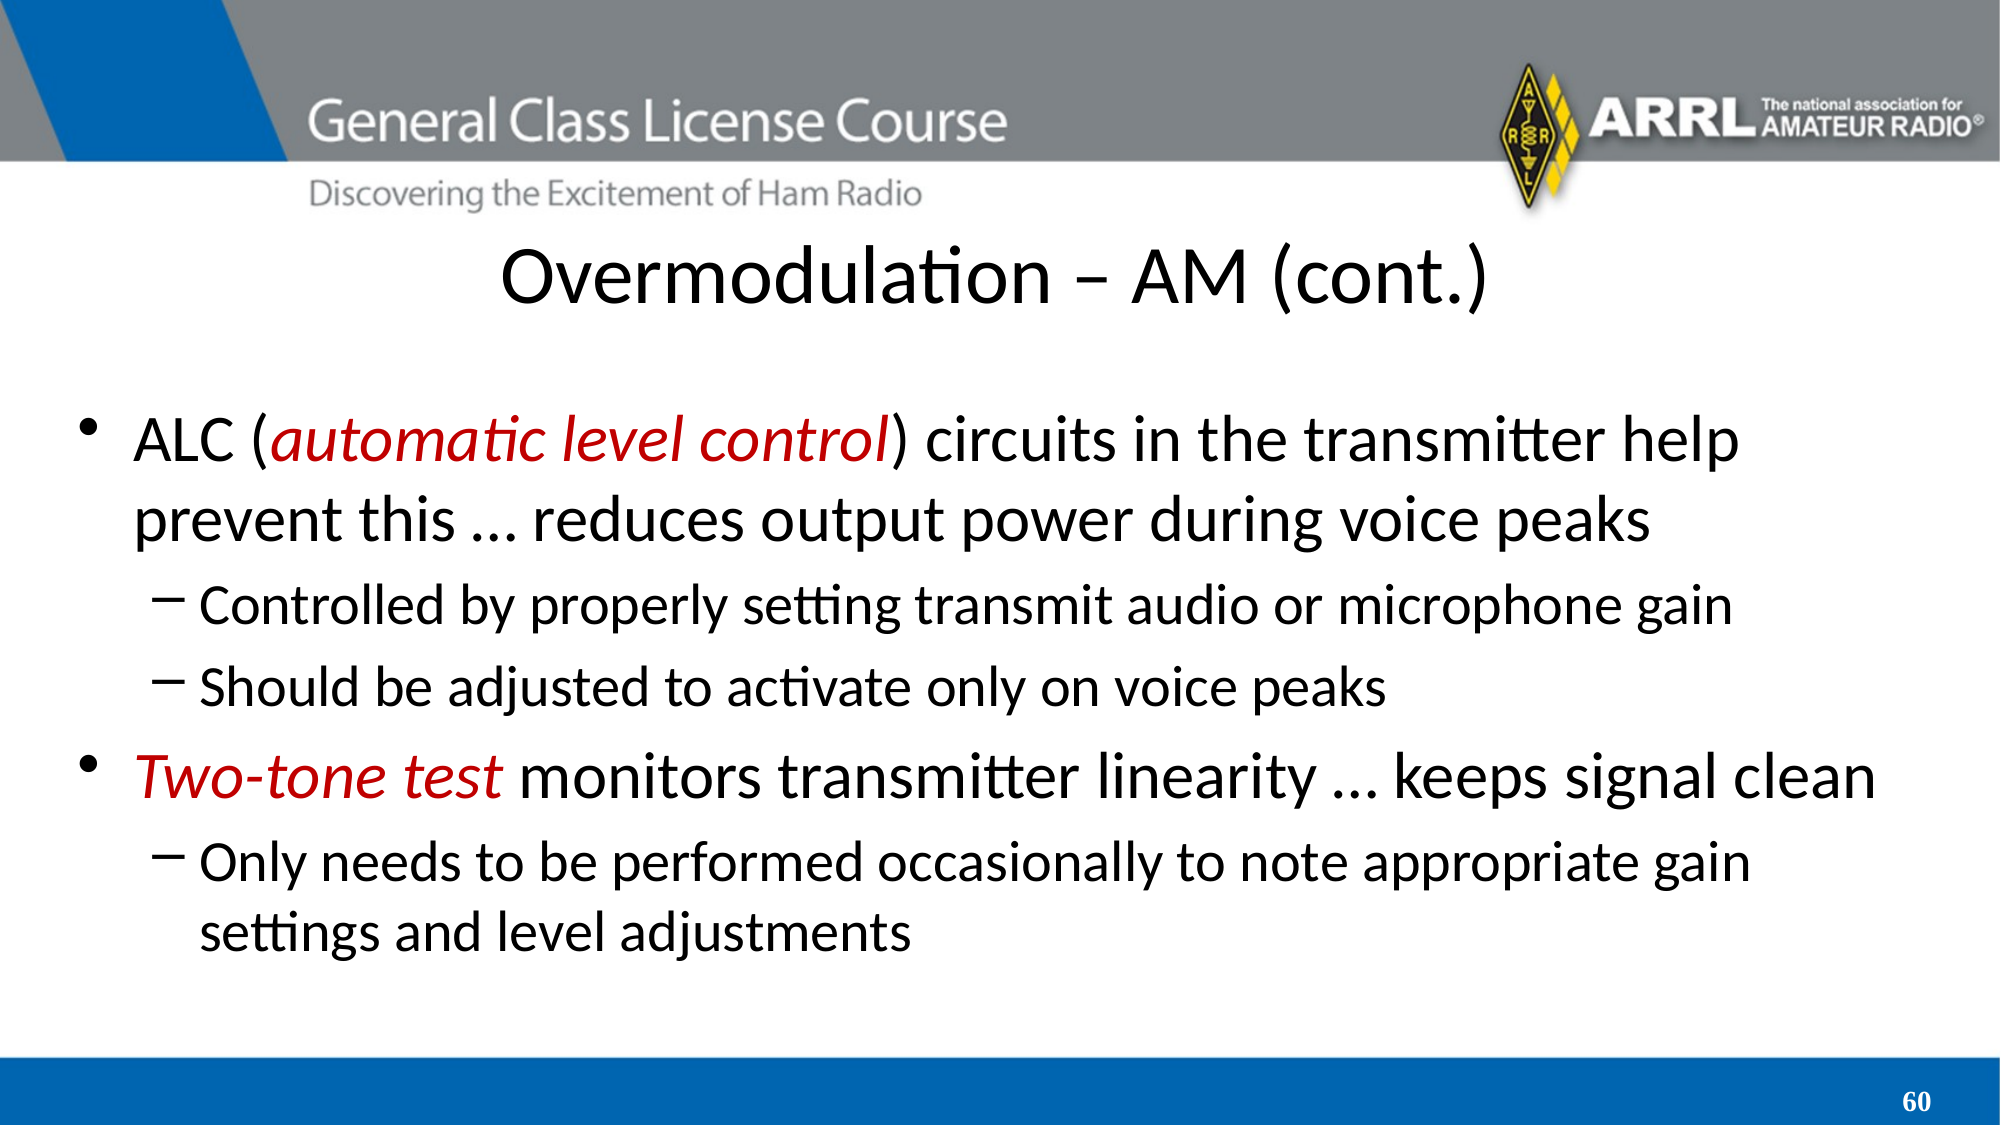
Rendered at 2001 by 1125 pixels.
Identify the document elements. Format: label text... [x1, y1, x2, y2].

title Overmodulation – AM (cont.) [96, 212, 1897, 356]
list ALC (automatic level control) circuits in the transmitter help prevent this … reduces output power during voice peaks Controlled by properly setting transmit audio or microphone gain Should be adjusted to activate only on voice peaks Two-tone test monitors transmitter linearity … keeps signal clean Only needs to be performed occasionally to note appropriate gain settings and level adjustments [62, 387, 1938, 1075]
picture [0, 0, 2001, 1125]
